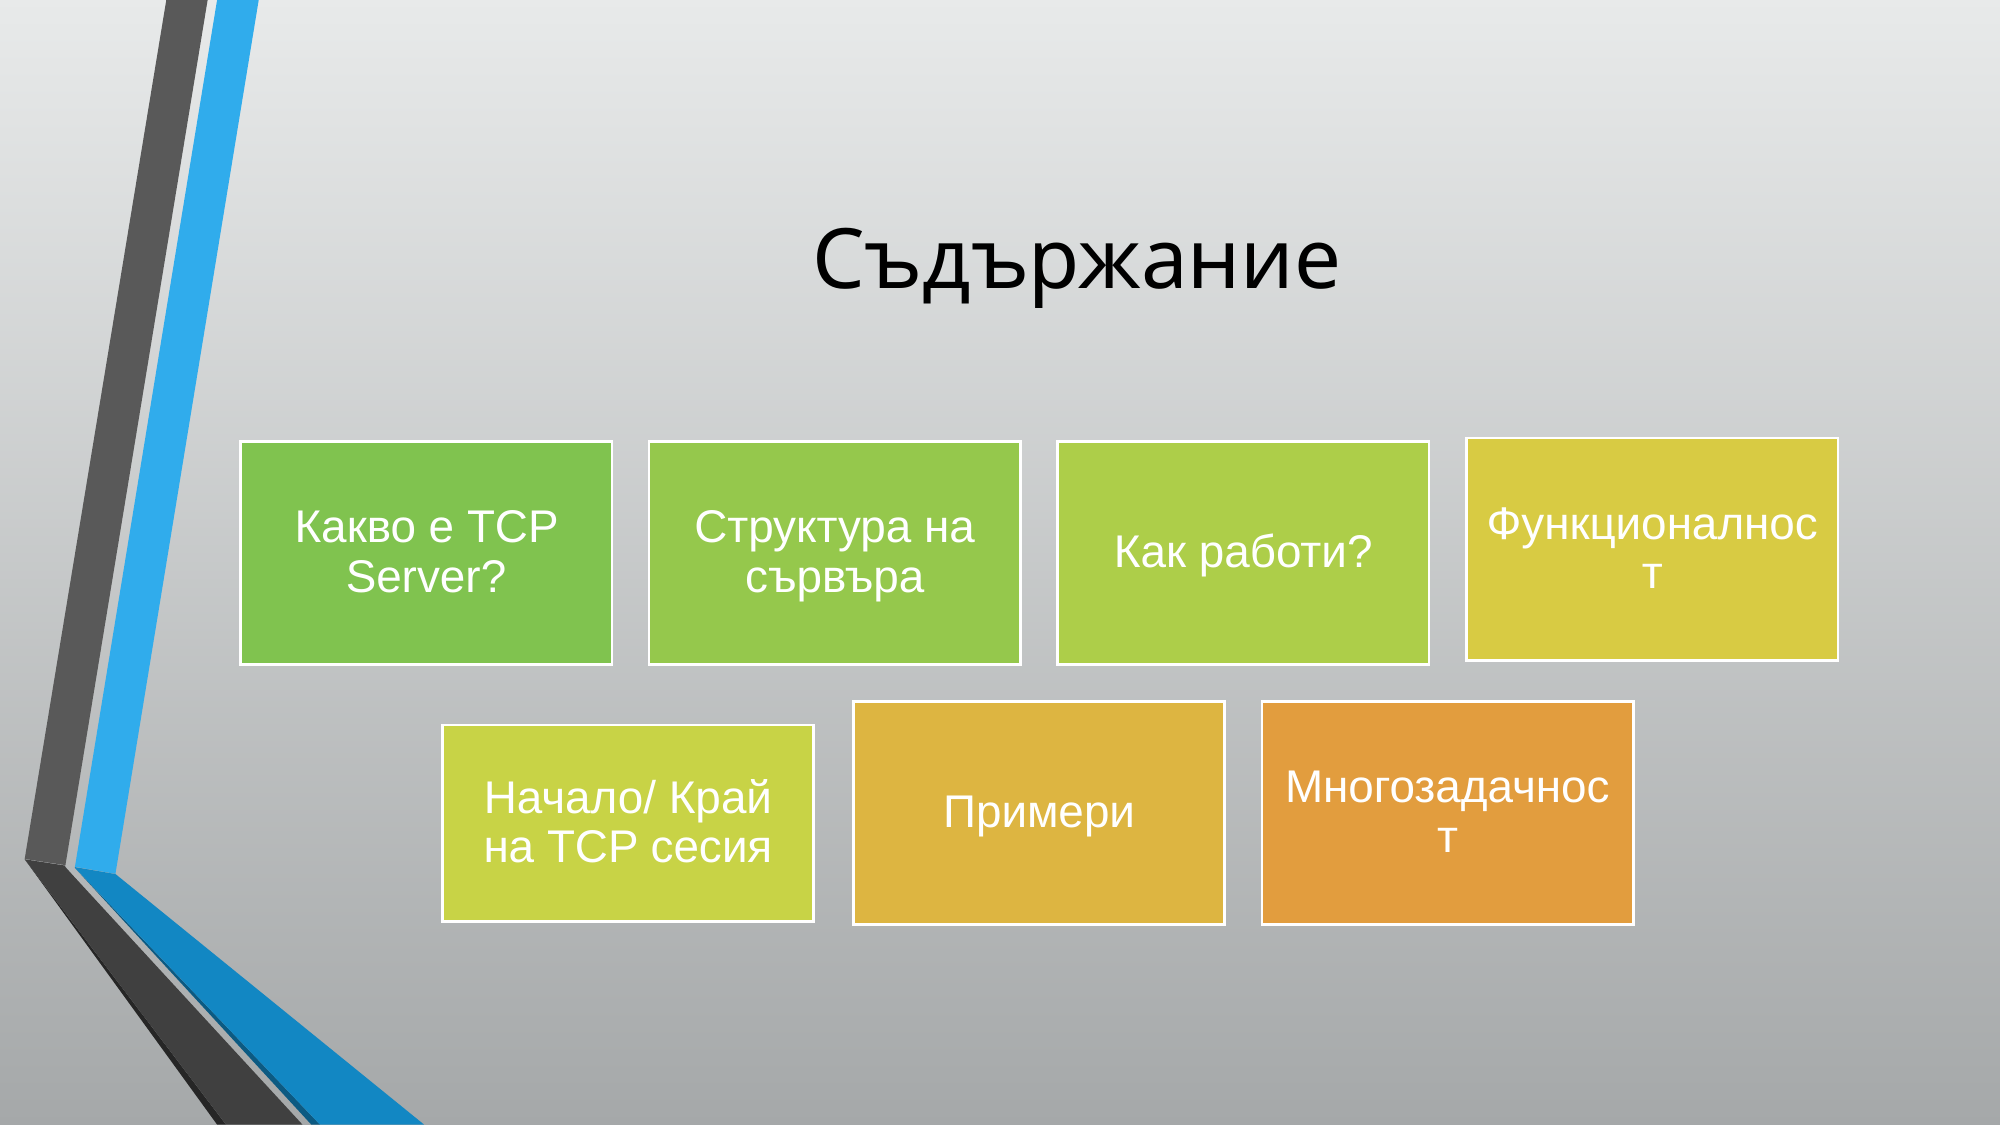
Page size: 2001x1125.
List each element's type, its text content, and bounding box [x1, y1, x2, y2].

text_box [239, 428, 1966, 963]
text_box Съдържание [288, 112, 1887, 400]
